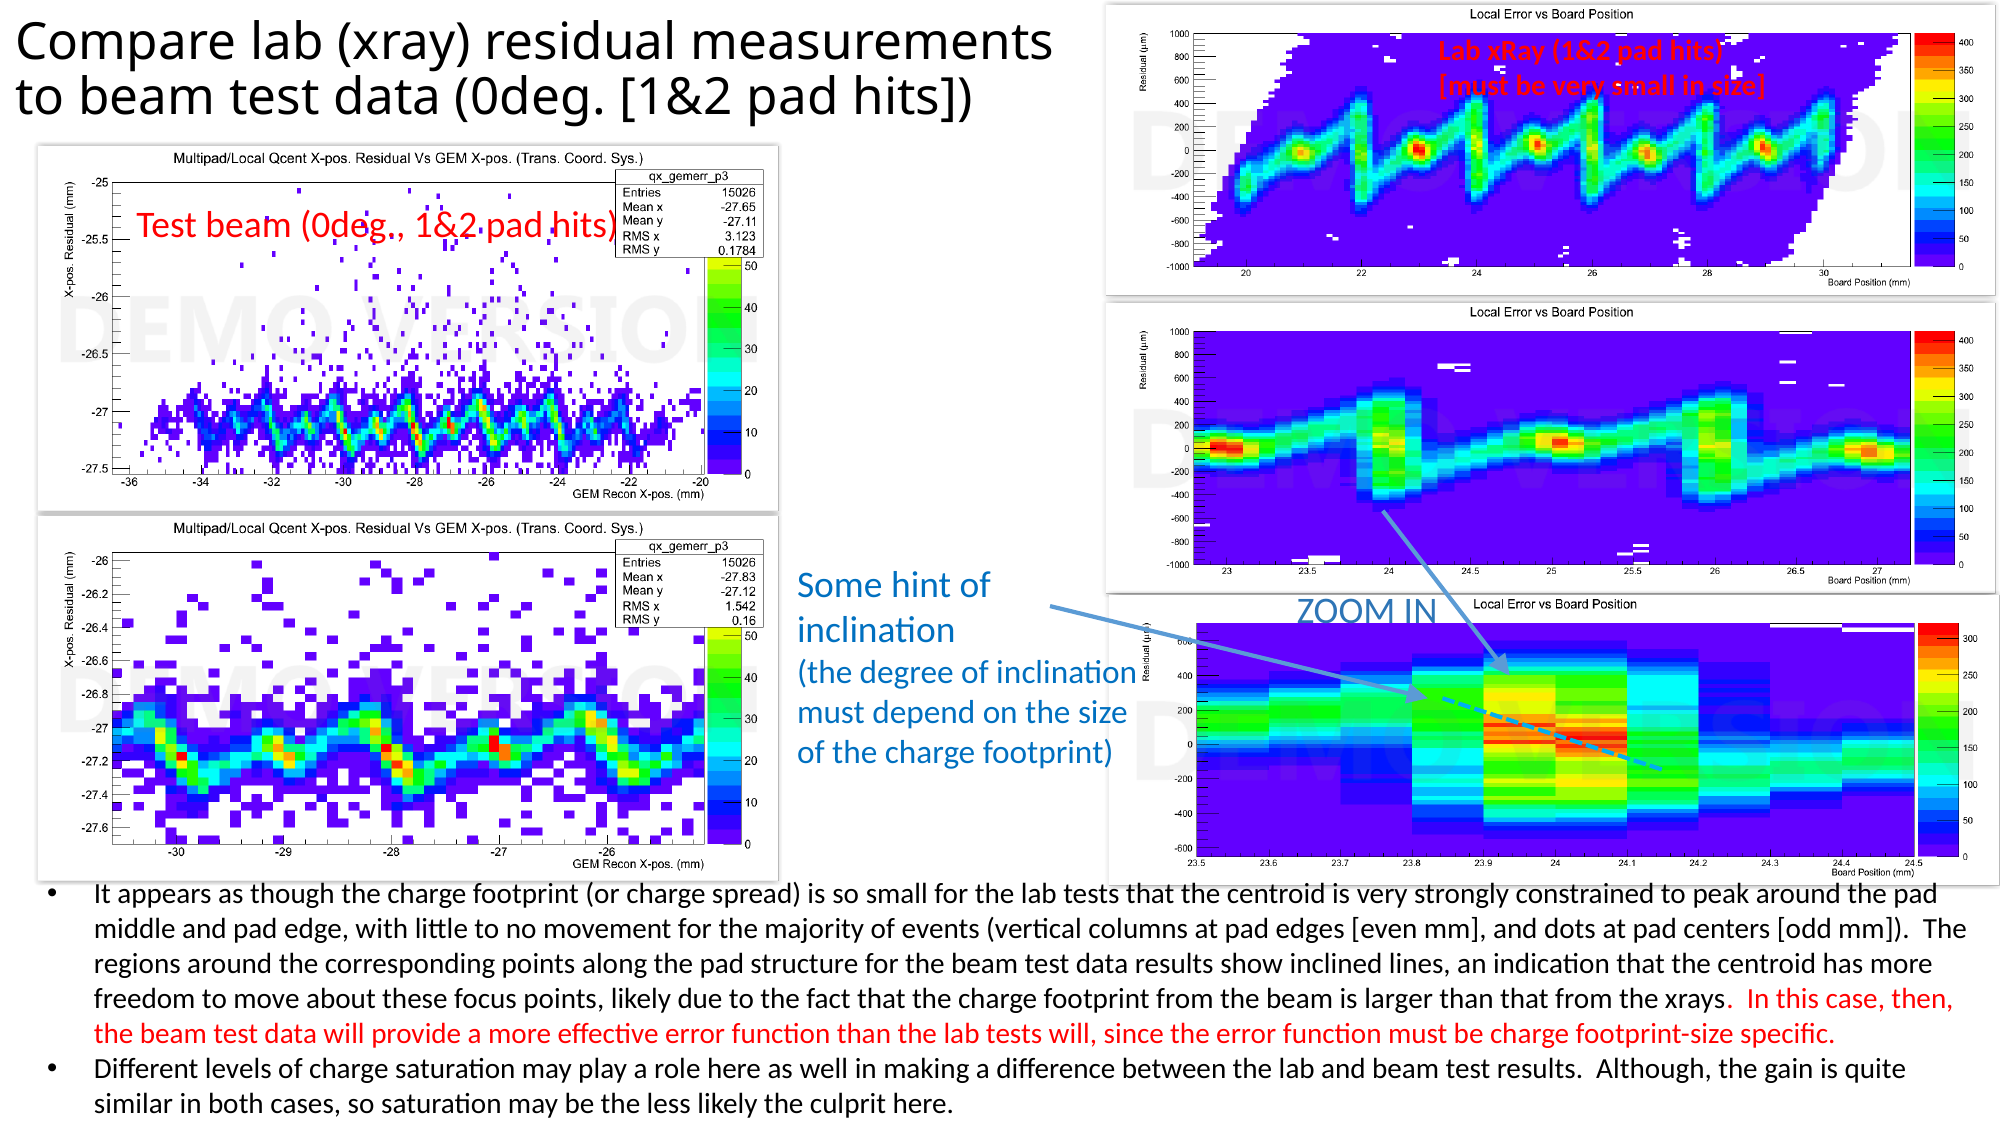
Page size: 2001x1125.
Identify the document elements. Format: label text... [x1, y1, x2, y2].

picture [1099, 0, 2000, 890]
text_box Some hint of inclination (the degree of inclination must depend on the size of the charge footprint) [783, 553, 1103, 778]
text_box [1442, 698, 1665, 771]
picture [32, 140, 783, 886]
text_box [1049, 606, 1428, 699]
text_box It appears as though the charge footprint (or charge spread) is so small for the lab tests that the centroid is very strongly constrained to peak around the pad middle and pad edge, with little to no movement for the majority of events (vertical columns at pad edges [even mm], and dots at pad centers [odd mm]). The regions around the corresponding points along the pad structure for the beam test data results show inclined lines, an indication that the centroid has more freedom to move about these focus points, likely due to the fact that the charge footprint from the beam is larger than that from the xrays. In this case, then, the beam test data will provide a more effective error function than the lab tests will, since the error function must be charge footprint-size specific. Different levels of charge saturation may play a role here as well in making a difference between the lab and beam test results. Although, the gain is quite similar in both cases, so saturation may be the less likely the culprit here. [32, 867, 1990, 1125]
title Compare lab (xray) residual measurements to beam test data (0deg. [1&2 pad hits]) [0, 0, 1099, 141]
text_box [1382, 510, 1510, 676]
